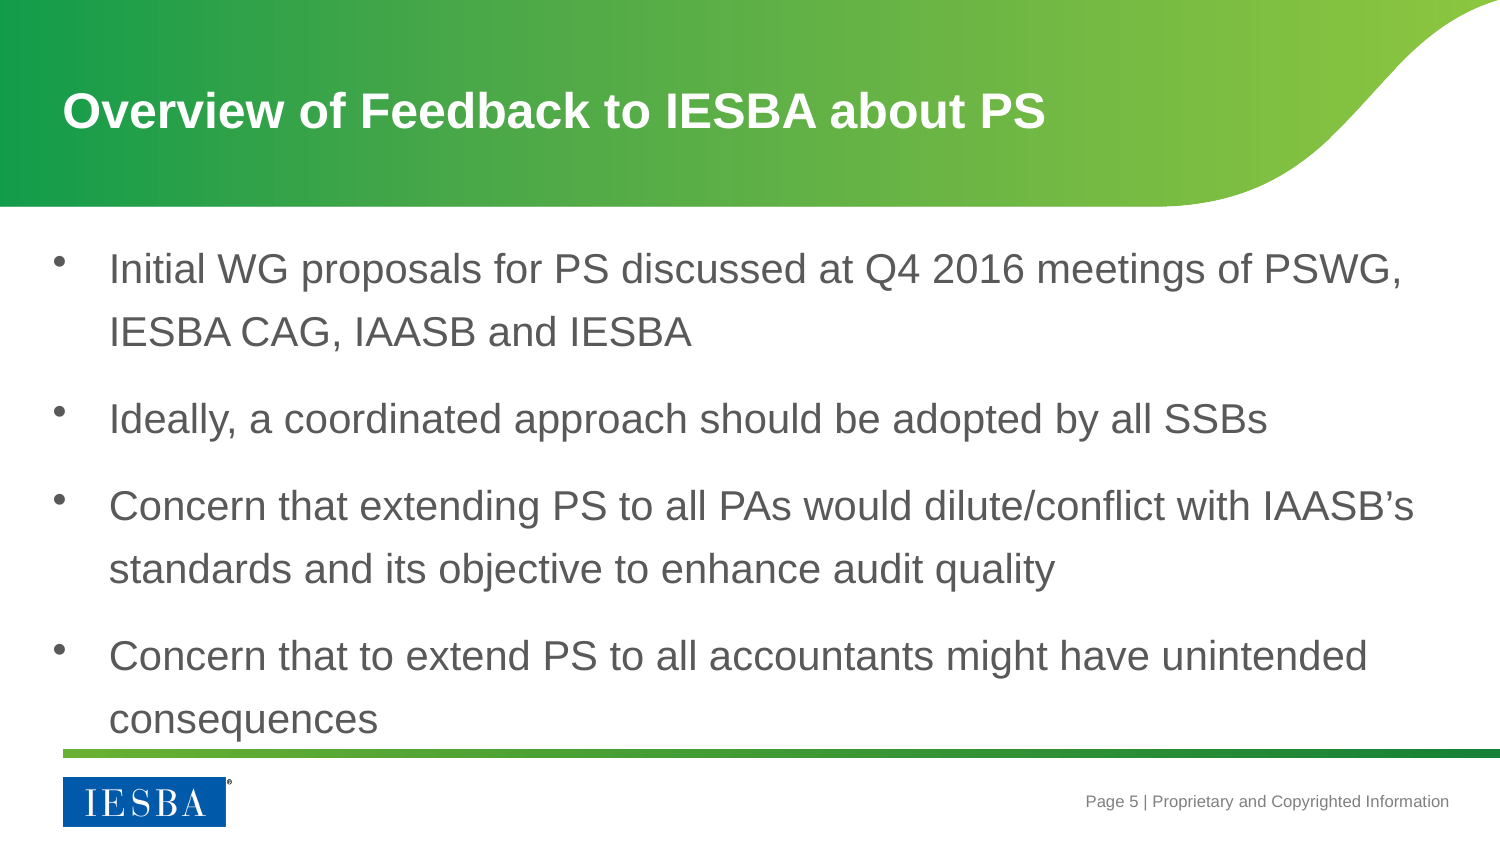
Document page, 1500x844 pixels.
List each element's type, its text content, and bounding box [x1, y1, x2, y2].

picture [63, 777, 232, 827]
list Initial WG proposals for PS discussed at Q4 2016 meetings of PSWG, IESBA CAG, IAASB and IESBA Ideally, a coordinated approach should be adopted by all SSBs Concern that extending PS to all PAs would dilute/conflict with IAASB’s standards and its objective to enhance audit quality Concern that to extend PS to all accountants might have unintended consequences [37, 221, 1475, 722]
picture [0, 0, 1500, 207]
title Overview of Feedback to IESBA about PS [62, 75, 1300, 142]
